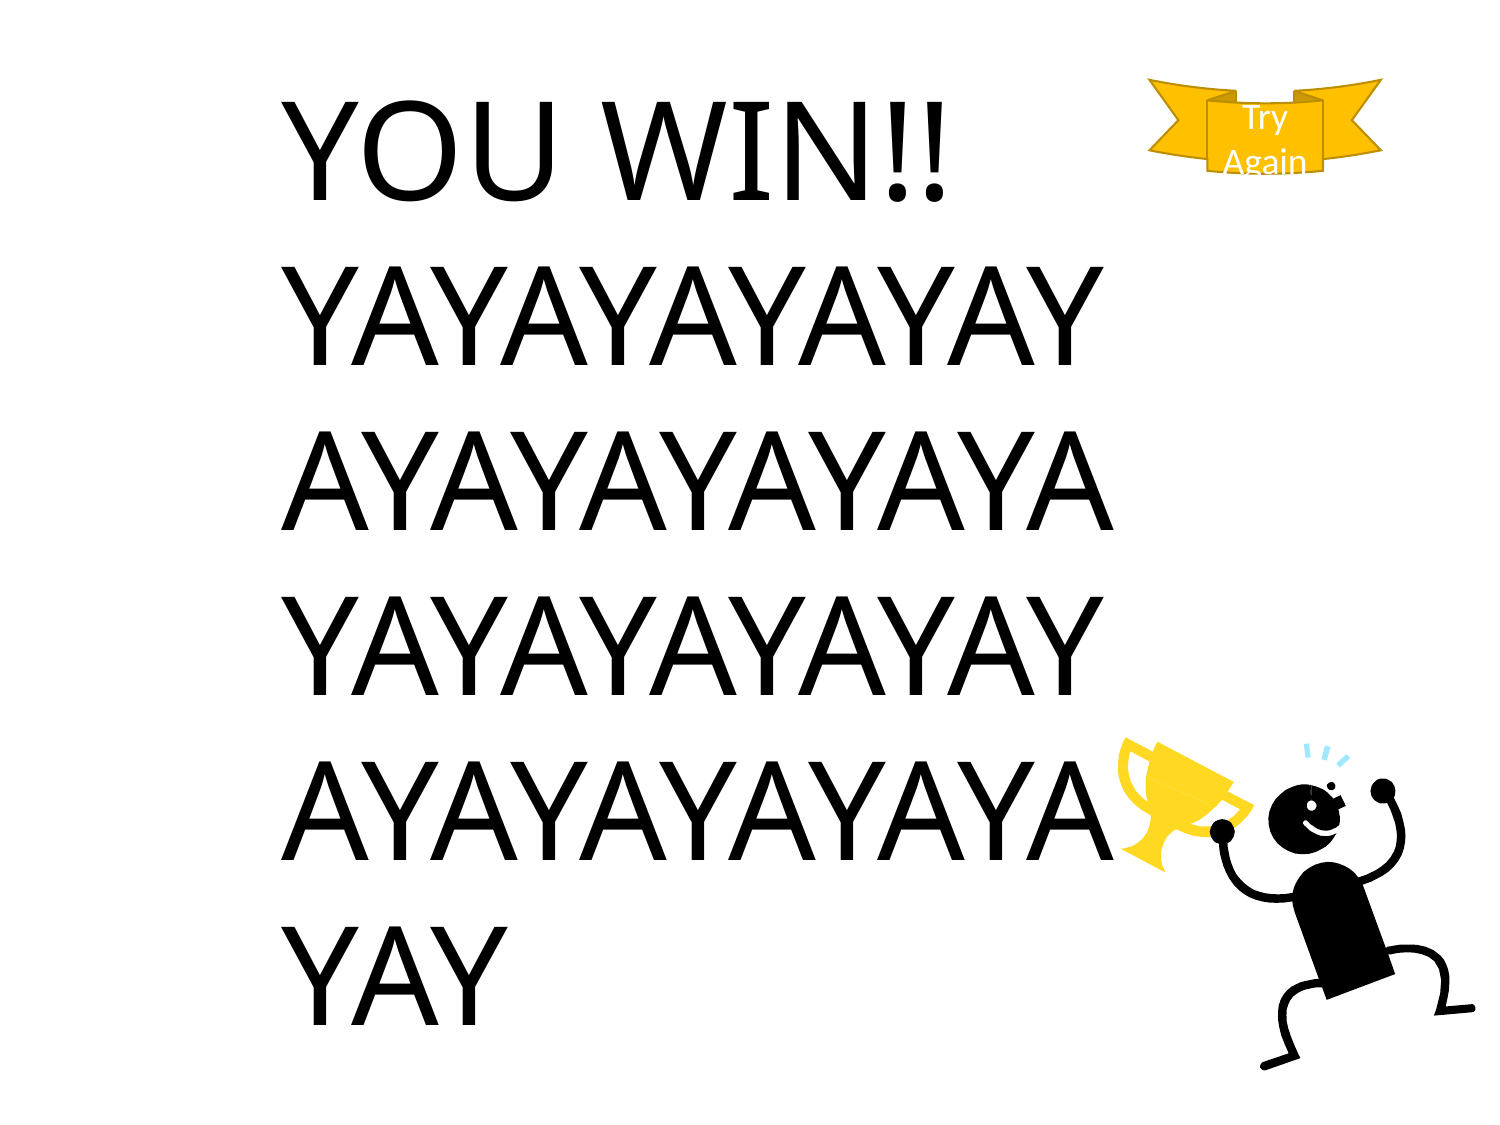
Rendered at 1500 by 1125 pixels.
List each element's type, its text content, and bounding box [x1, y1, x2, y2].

text_box YOU WIN!! YAYAYAYAYAYAYAYAYAYAYAYAYAYAYAYAYAYAYAYAYAYAYAY [267, 56, 1172, 1061]
text_box Try Again [1172, 78, 1384, 175]
picture [1117, 737, 1476, 1071]
